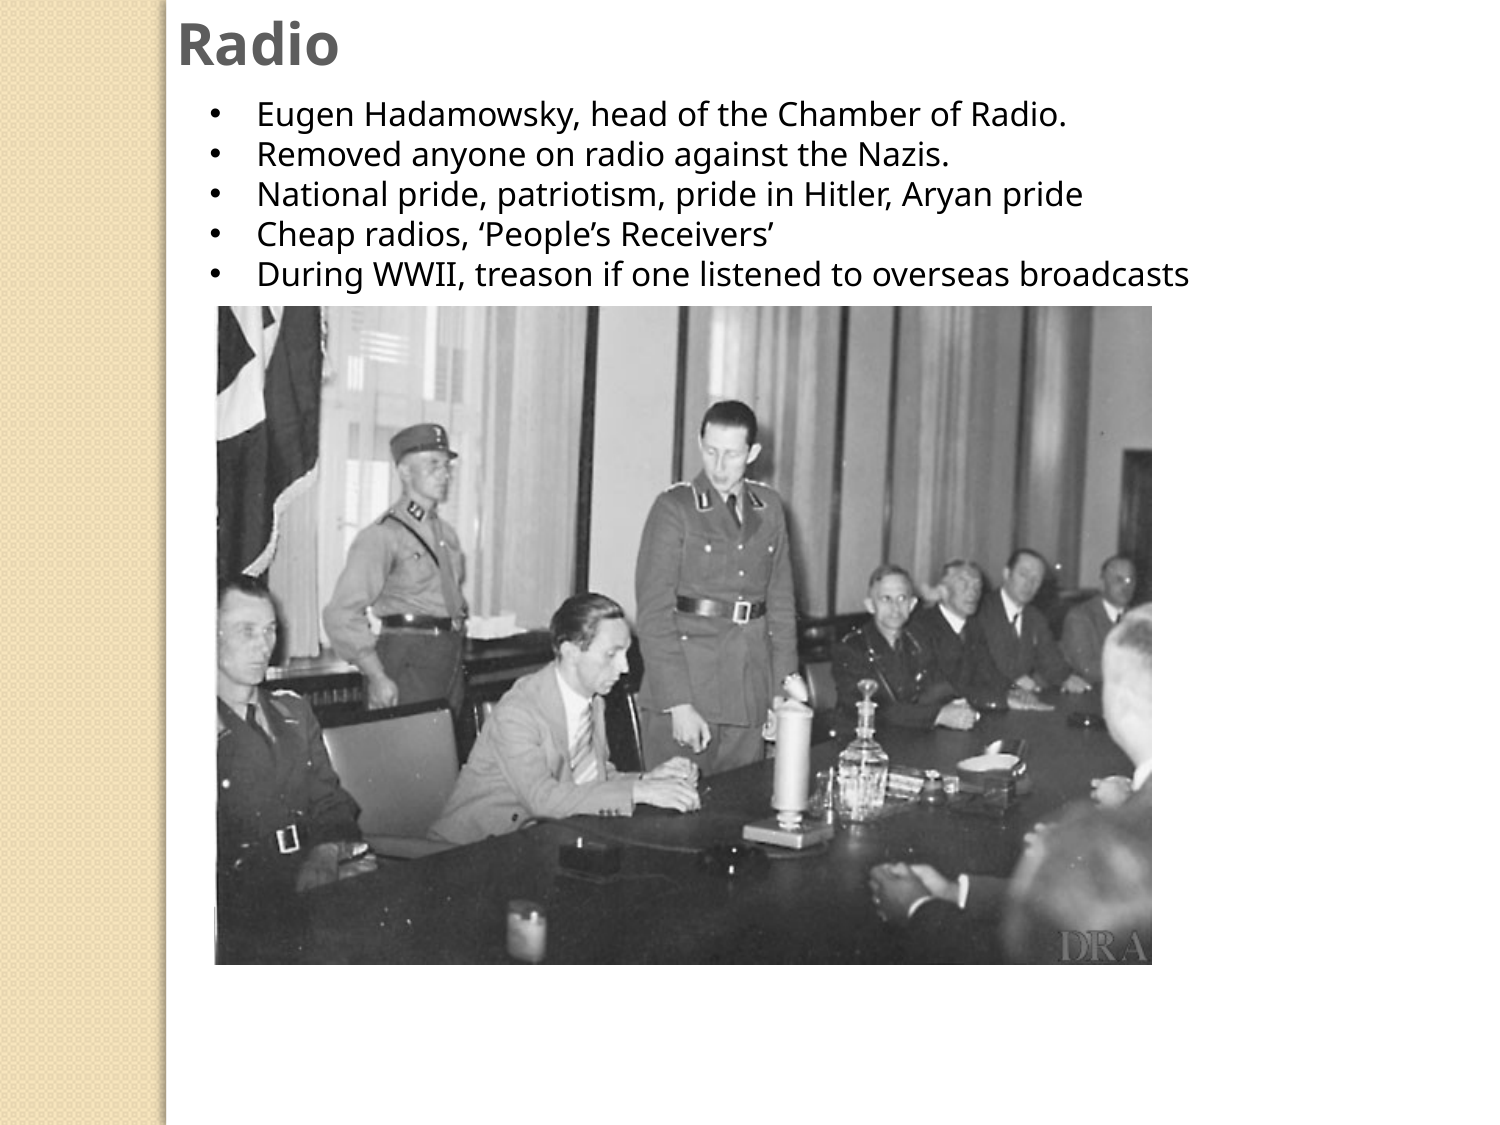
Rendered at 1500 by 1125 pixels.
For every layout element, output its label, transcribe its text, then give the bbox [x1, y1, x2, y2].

text_box Eugen Hadamowsky, head of the Chamber of Radio. Removed anyone on radio against the Nazis. National pride, patriotism, pride in Hitler, Aryan pride Cheap radios, ‘People’s Receivers’ During WWII, treason if one listened to overseas broadcasts [194, 85, 1365, 301]
picture [213, 306, 1152, 965]
text_box Radio [161, 0, 356, 85]
